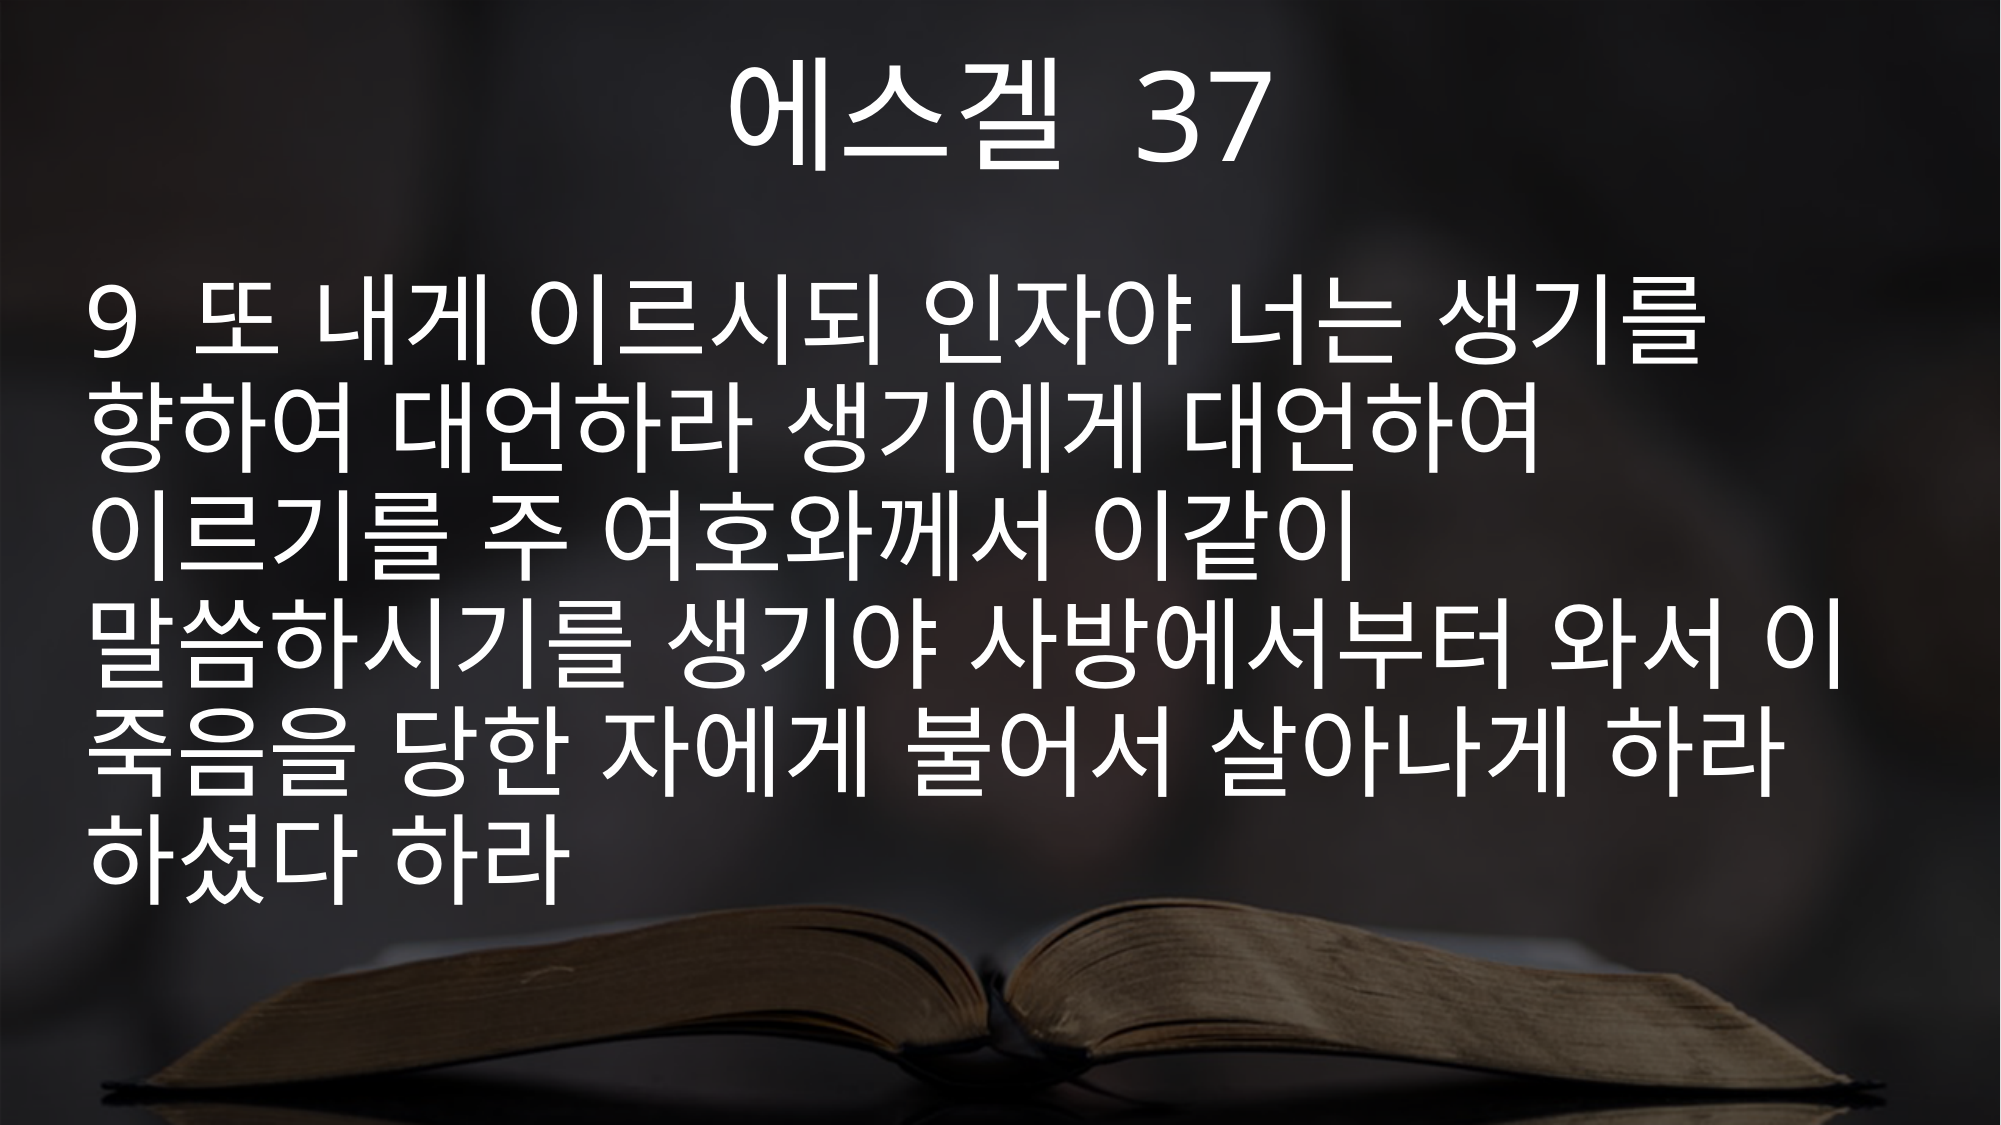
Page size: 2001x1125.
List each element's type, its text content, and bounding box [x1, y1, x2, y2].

picture [0, 0, 2001, 1125]
list 9 또 내게 이르시되 인자야 너는 생기를 향하여 대언하라 생기에게 대언하여 이르기를 주 여호와께서 이같이 말씀하시기를 생기야 사방에서부터 와서 이 죽음을 당한 자에게 불어서 살아나게 하라 하셨다 하라 [69, 263, 1953, 423]
footer 에스겔 37 [0, 32, 2000, 192]
